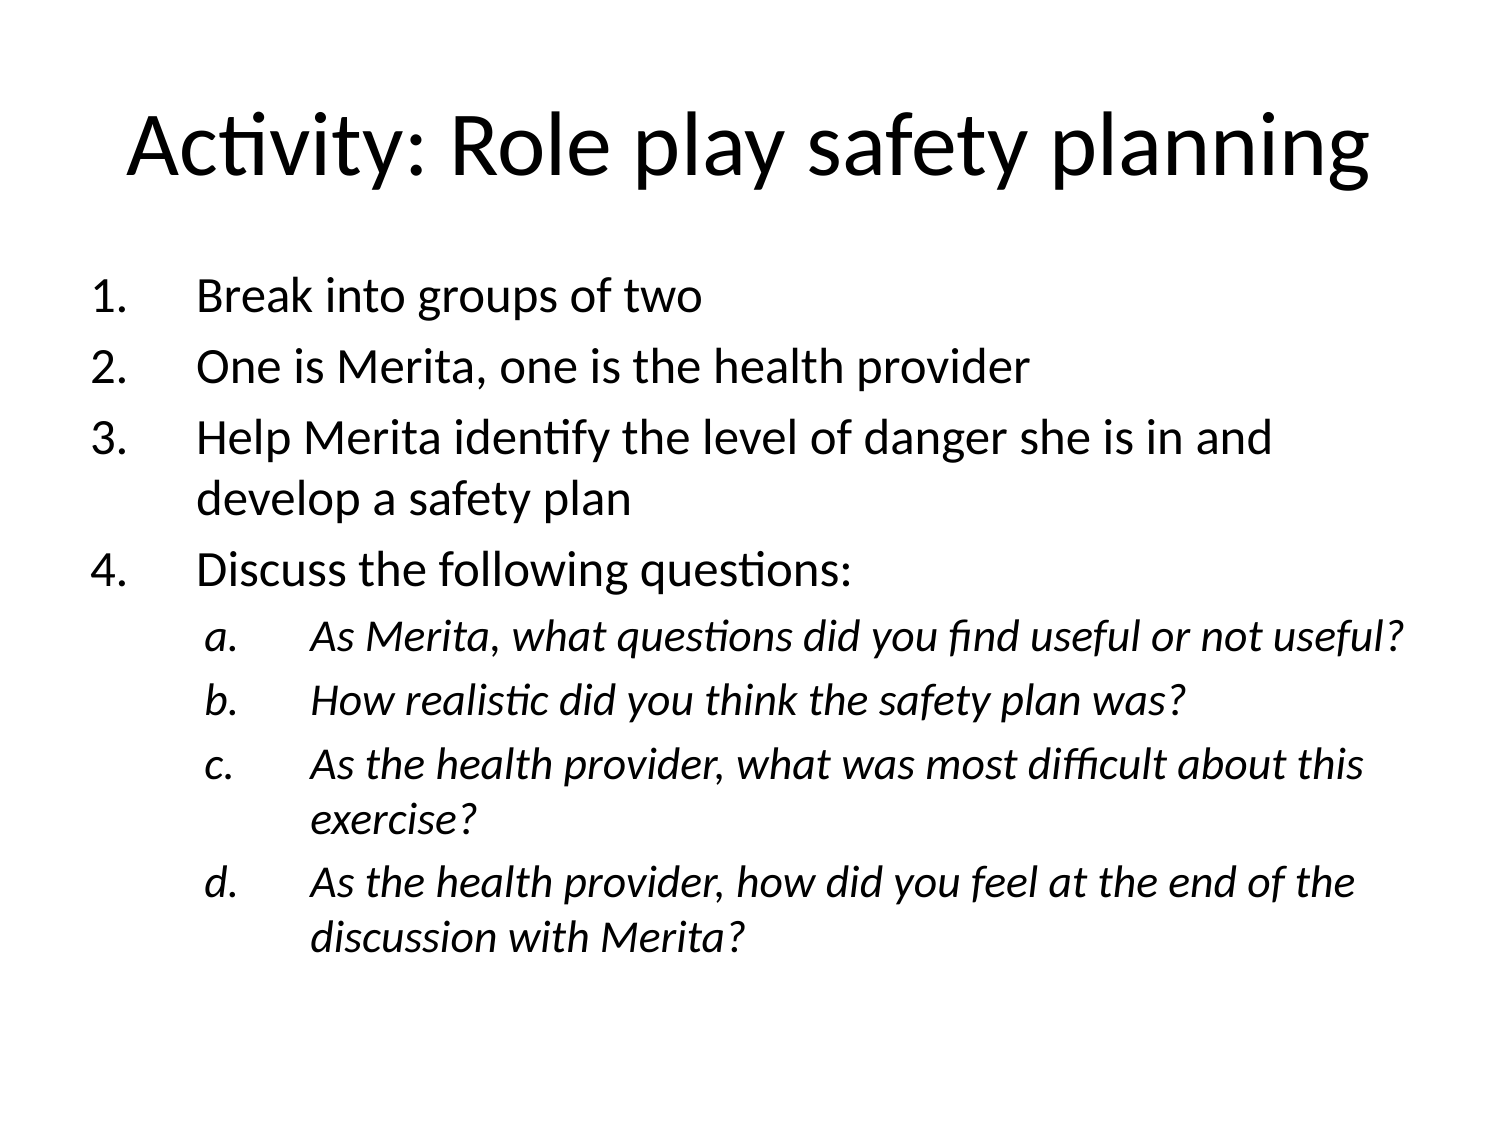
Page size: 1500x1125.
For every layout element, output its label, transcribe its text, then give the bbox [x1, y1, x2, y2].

list Break into groups of two One is Merita, one is the health provider Help Merita identify the level of danger she is in and develop a safety plan Discuss the following questions: As Merita, what questions did you find useful or not useful? How realistic did you think the safety plan was? As the health provider, what was most difficult about this exercise? As the health provider, how did you feel at the end of the discussion with Merita? [75, 253, 1425, 997]
title Activity: Role play safety planning [75, 45, 1425, 233]
